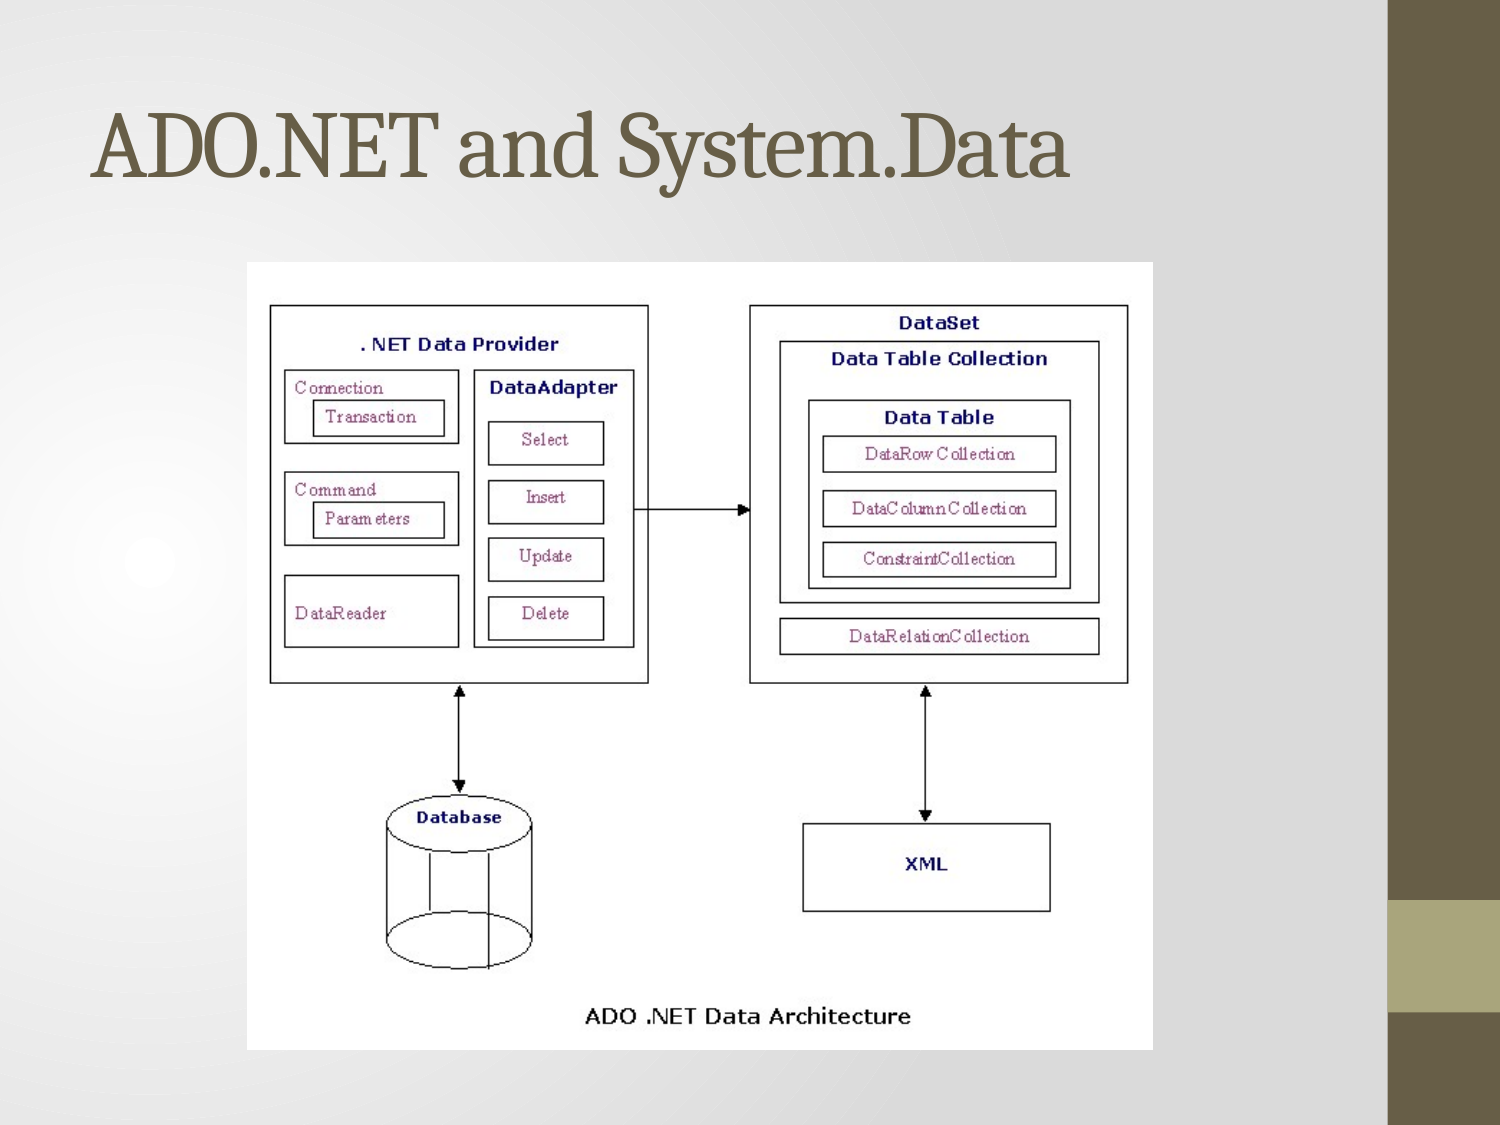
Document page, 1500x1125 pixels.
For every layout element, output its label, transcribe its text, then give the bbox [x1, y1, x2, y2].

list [246, 261, 1154, 1051]
title ADO.NET and System.Data [75, 45, 1325, 233]
